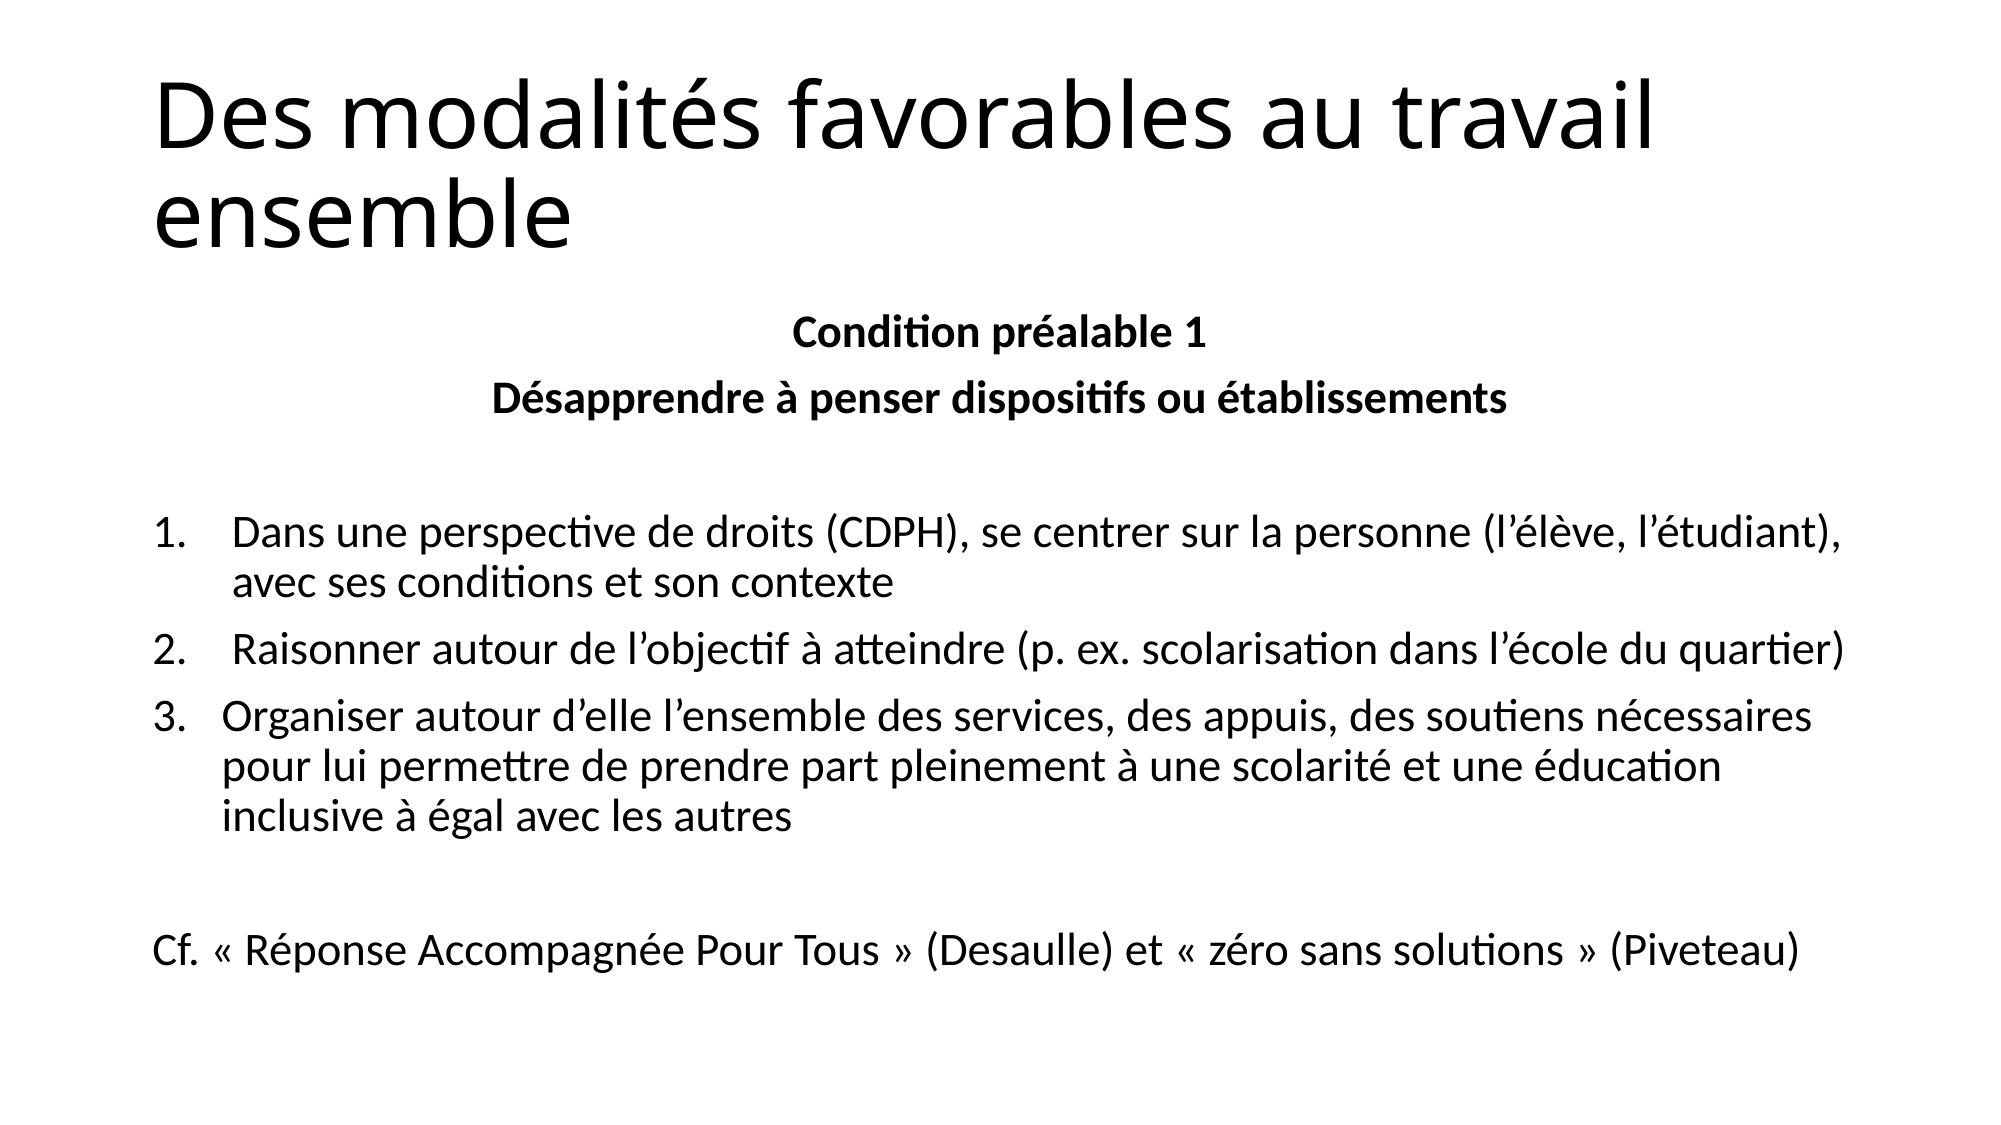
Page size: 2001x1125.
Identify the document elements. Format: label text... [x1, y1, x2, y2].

list Condition préalable 1 Désapprendre à penser dispositifs ou établissements Dans une perspective de droits (CDPH), se centrer sur la personne (l’élève, l’étudiant), avec ses conditions et son contexte Raisonner autour de l’objectif à atteindre (p. ex. scolarisation dans l’école du quartier) 3. Organiser autour d’elle l’ensemble des services, des appuis, des soutiens nécessaires pour lui permettre de prendre part pleinement à une scolarité et une éducation inclusive à égal avec les autres Cf. « Réponse Accompagnée Pour Tous » (Desaulle) et « zéro sans solutions » (Piveteau) [137, 299, 1863, 1014]
title Des modalités favorables au travail ensemble [137, 59, 1863, 278]
